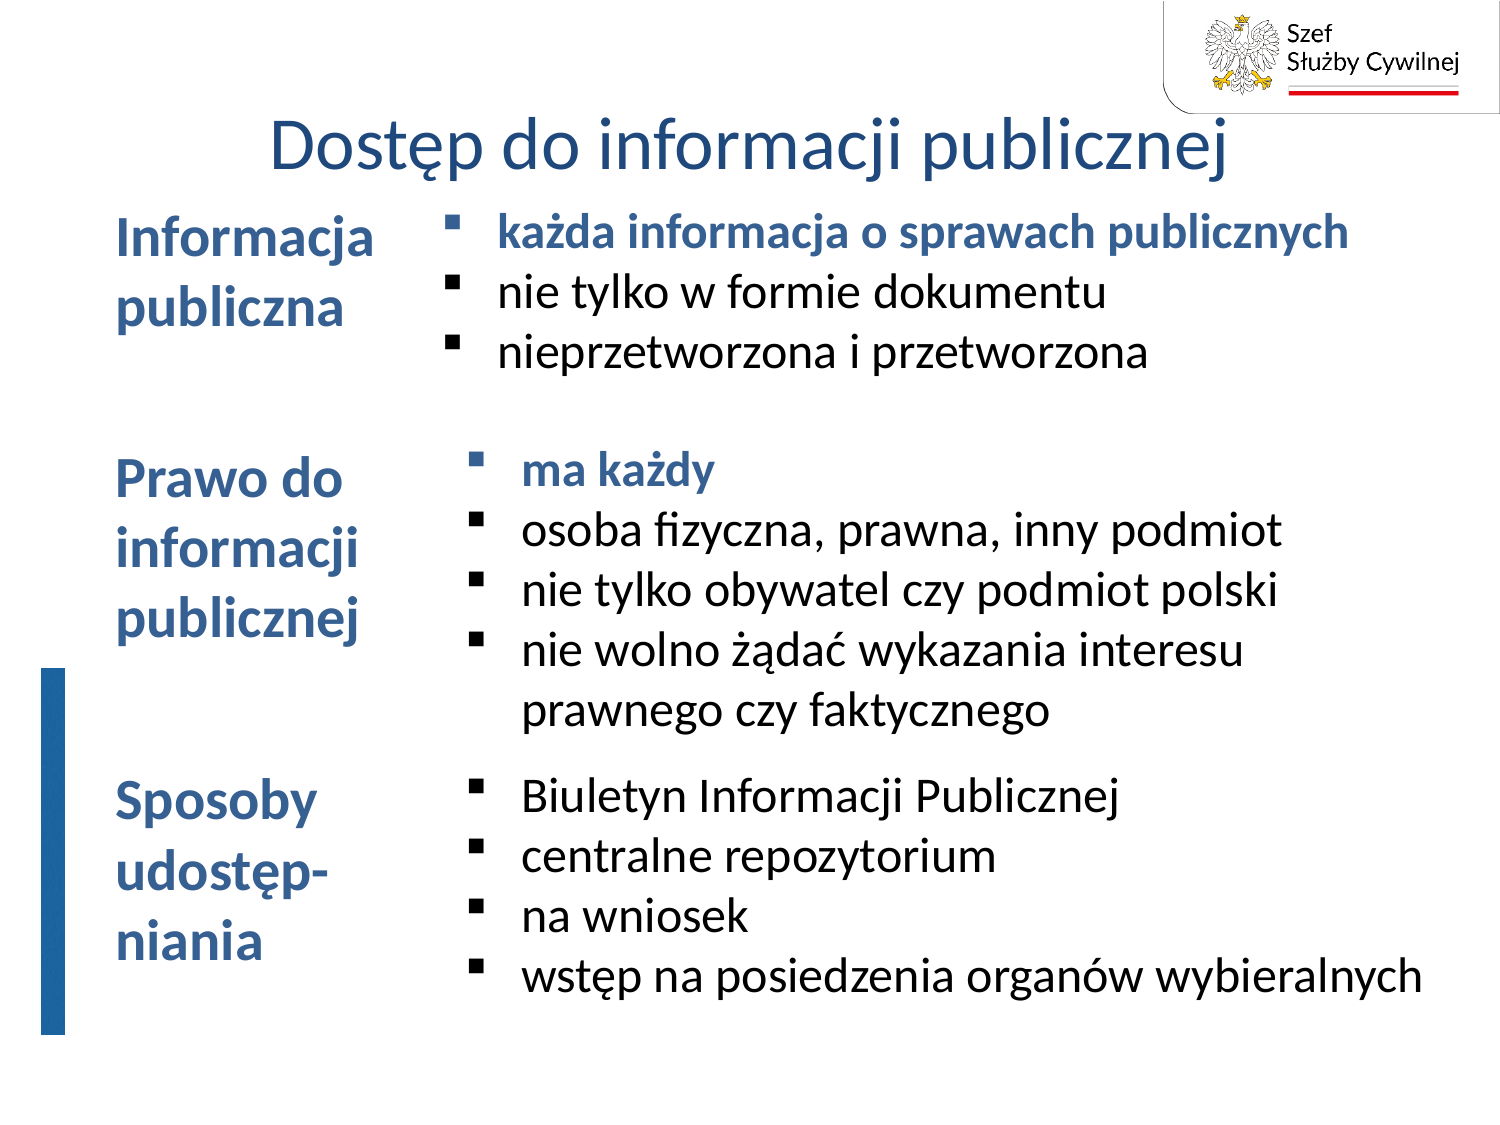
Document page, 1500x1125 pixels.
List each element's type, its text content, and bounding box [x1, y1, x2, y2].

text_box ma każdy osoba fizyczna, prawna, inny podmiot nie tylko obywatel czy podmiot polski nie wolno żądać wykazania interesu prawnego czy faktycznego [449, 428, 1390, 744]
text_box Sposoby udostęp-niania [100, 754, 384, 995]
picture [41, 668, 65, 1035]
text_box Biuletyn Informacji Publicznej centralne repozytorium na wniosek wstęp na posiedzenia organów wybieralnych [449, 755, 1459, 1011]
text_box każda informacja o sprawach publicznych nie tylko w formie dokumentu nieprzetworzona i przetworzona [426, 191, 1390, 386]
text_box Prawo do informacji publicznej [100, 431, 449, 672]
title Dostęp do informacji publicznej [100, 86, 1400, 212]
picture [1163, 0, 1500, 114]
text_box Informacja publiczna [100, 191, 426, 381]
